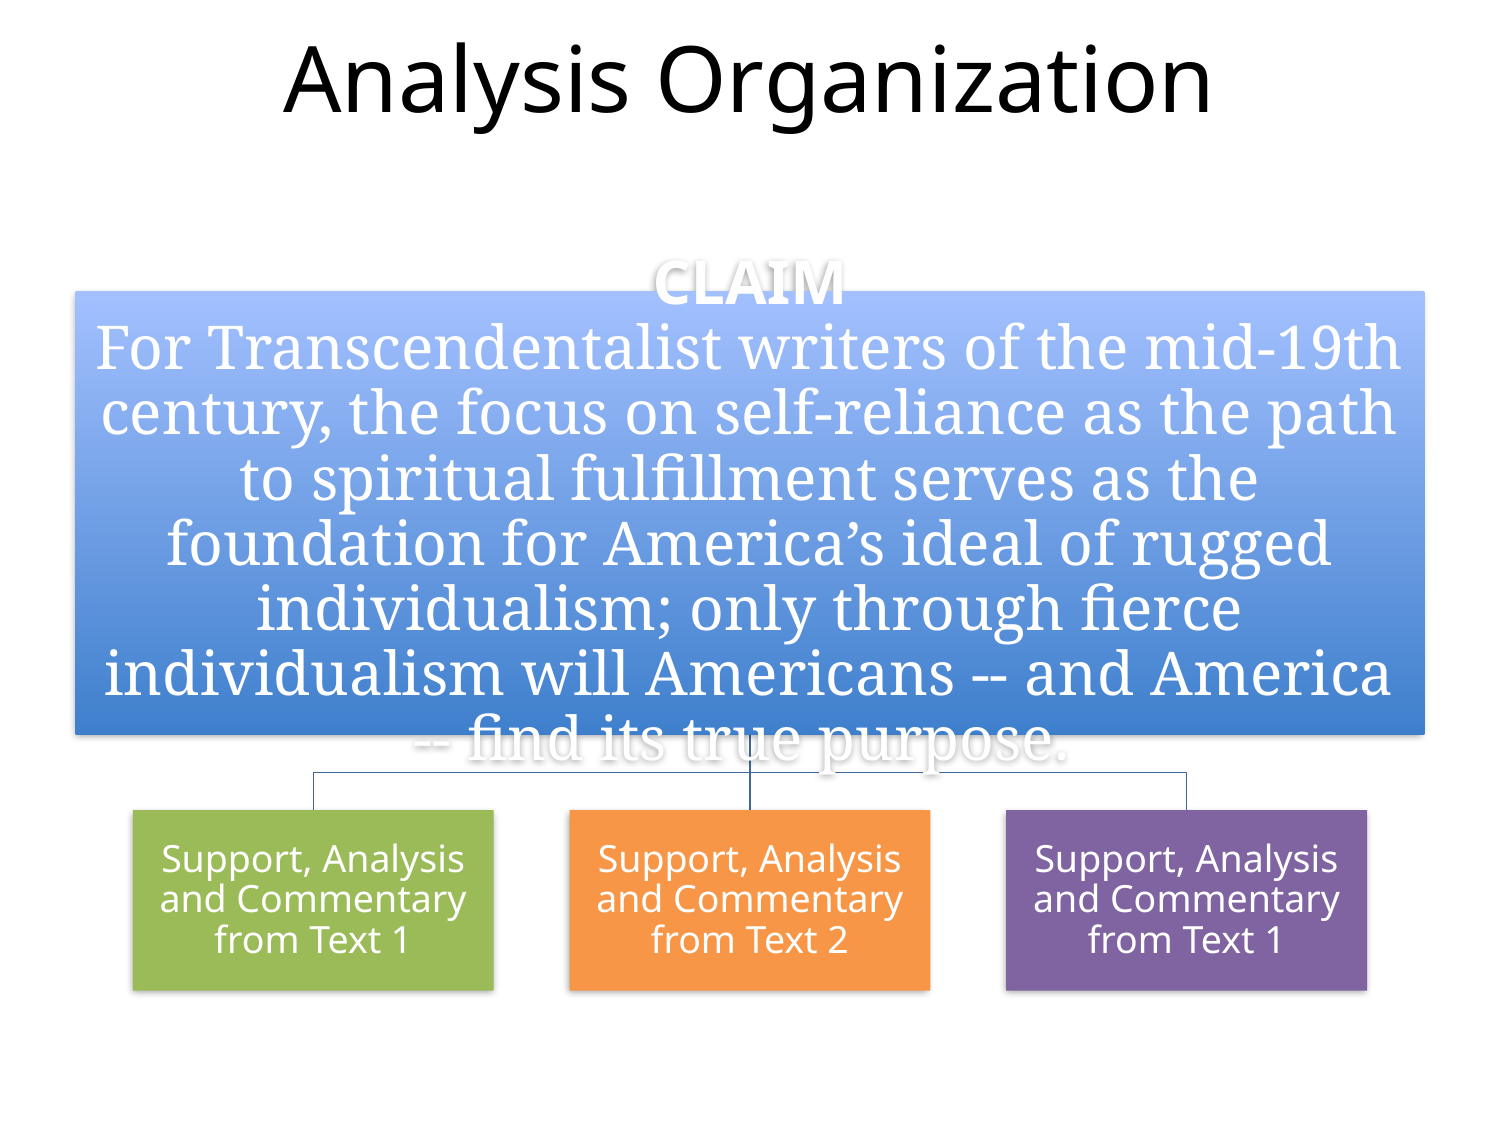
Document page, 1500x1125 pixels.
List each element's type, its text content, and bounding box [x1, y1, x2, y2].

title Analysis Organization [75, 0, 1425, 171]
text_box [74, 228, 1426, 1054]
